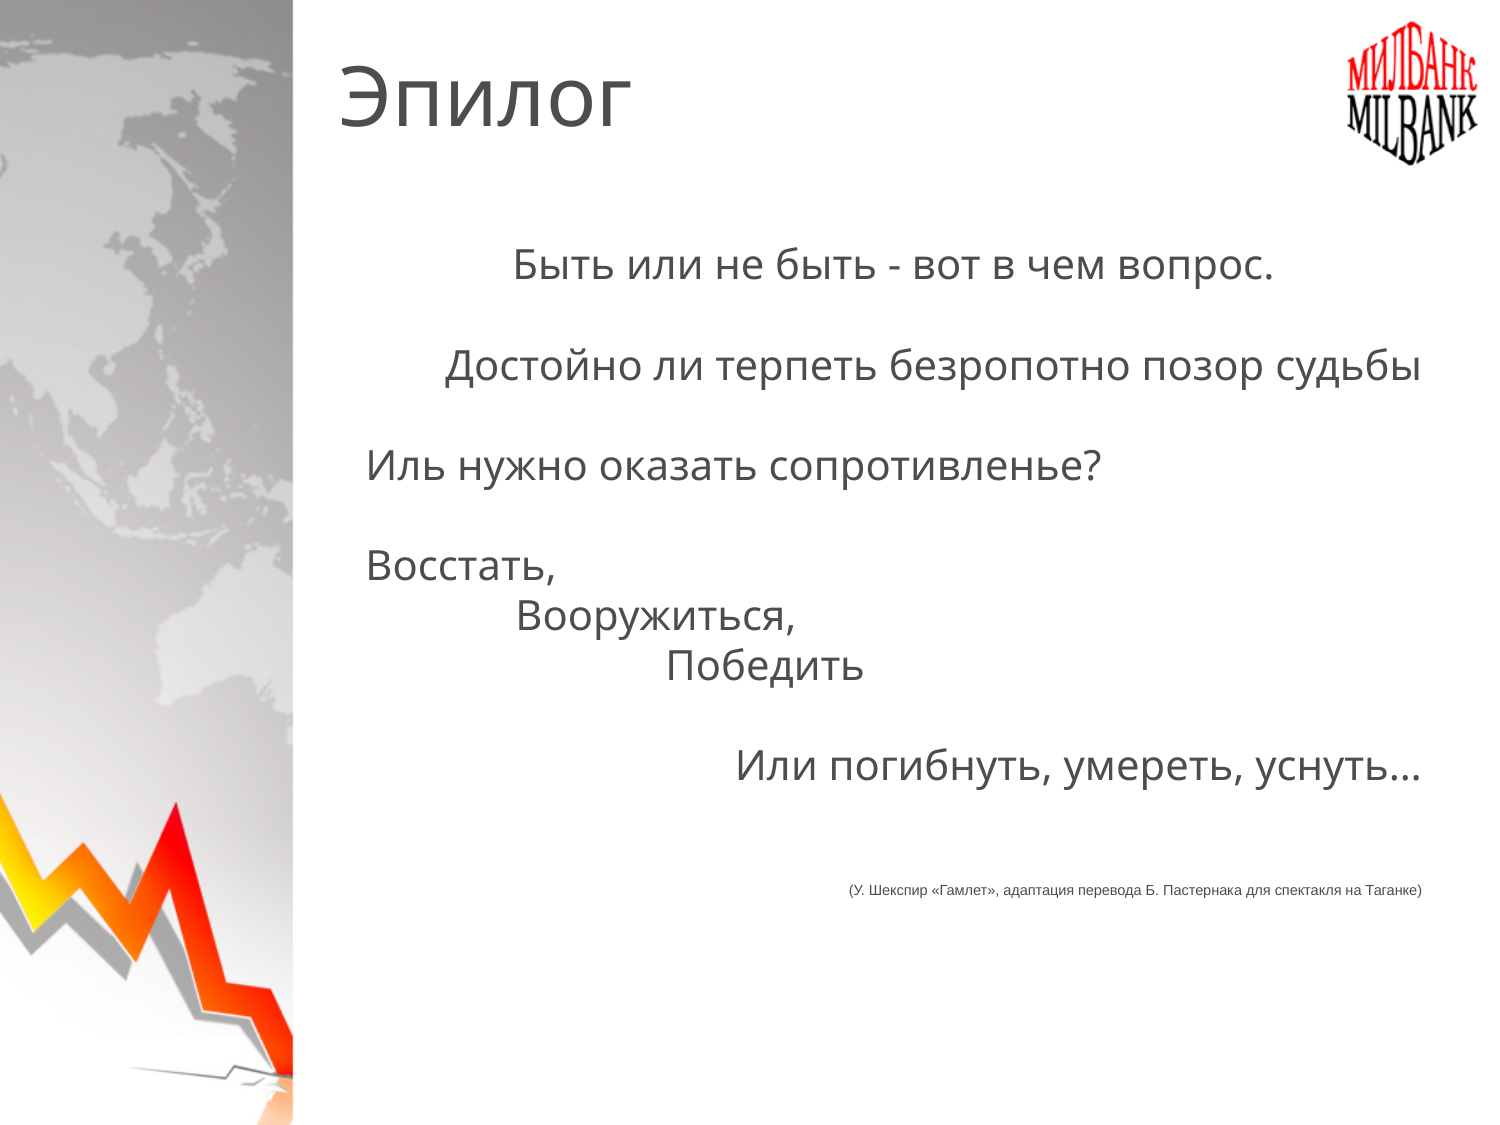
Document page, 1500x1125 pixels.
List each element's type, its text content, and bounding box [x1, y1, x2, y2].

list Быть или не быть - вот в чем вопрос. Достойно ли терпеть безропотно позор судьбы Иль нужно оказать сопротивленье? Восстать, Вооружиться, Победить Или погибнуть, умереть, уснуть… (У. Шекспир «Гамлет», адаптация перевода Б. Пастернака для спектакля на Таганке) [350, 230, 1438, 906]
title Эпилог [324, 34, 1340, 153]
picture [0, 0, 1500, 1125]
